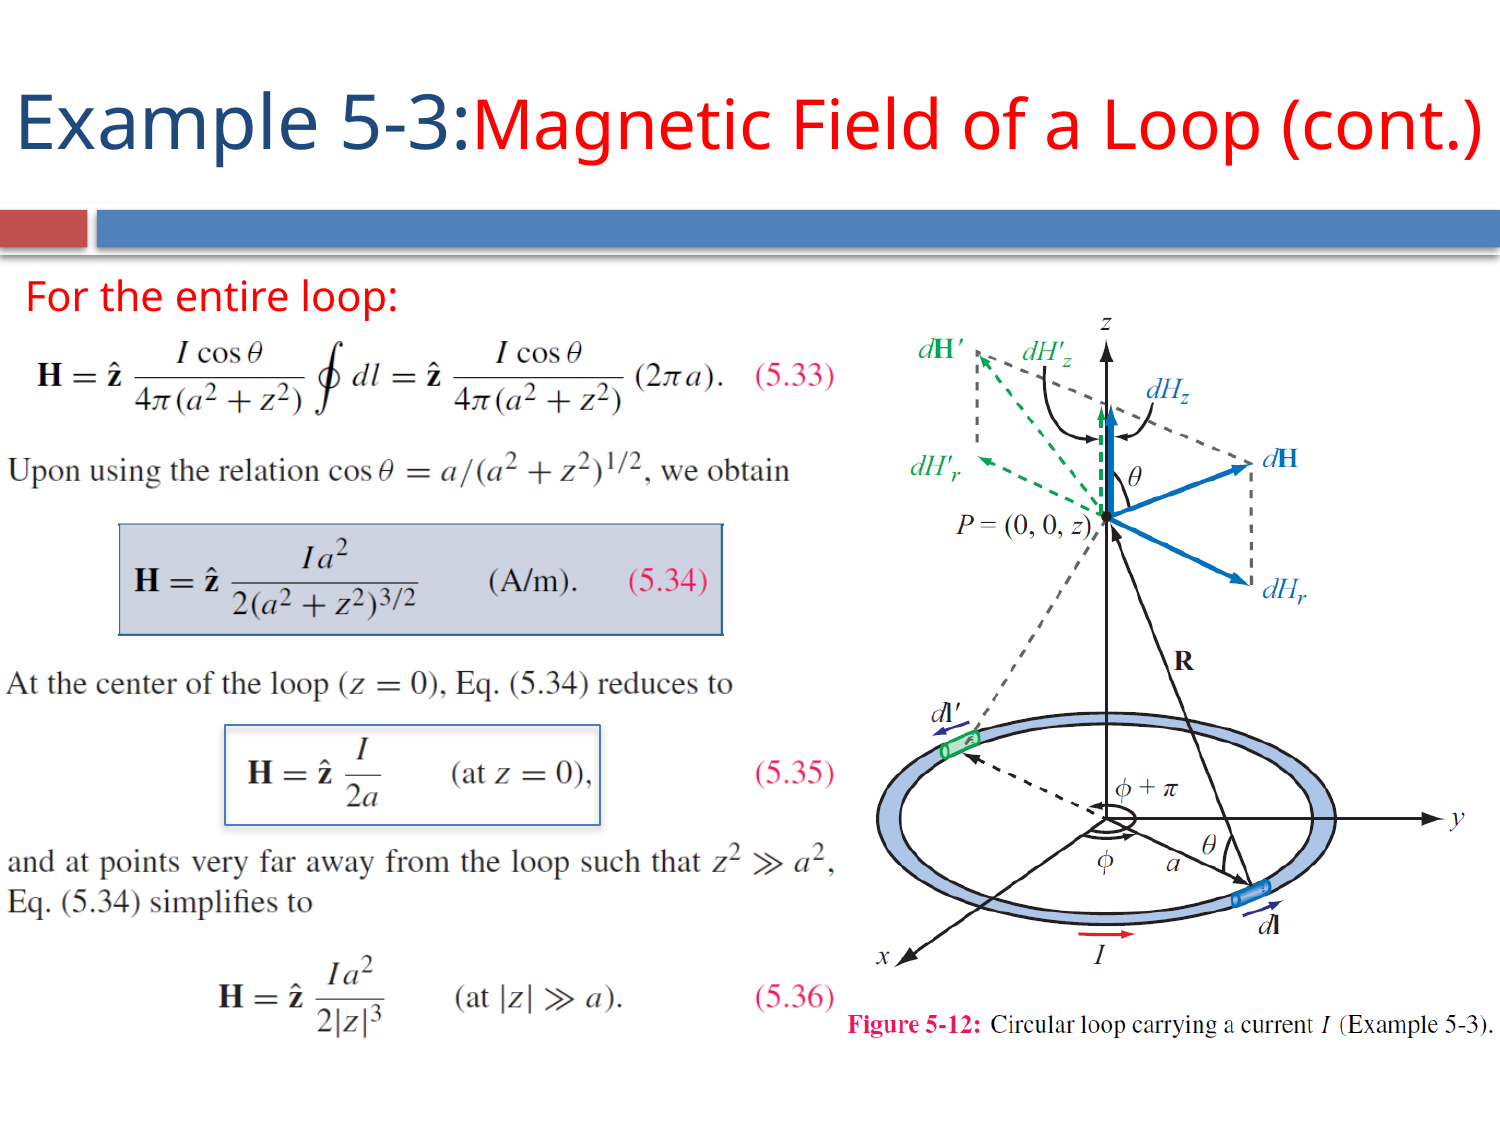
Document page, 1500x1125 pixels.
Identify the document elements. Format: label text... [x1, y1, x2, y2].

picture [0, 312, 1498, 1051]
text_box For the entire loop: [9, 262, 438, 326]
text_box Example 5-3:Magnetic Field of a Loop (cont.) [0, 37, 1500, 200]
